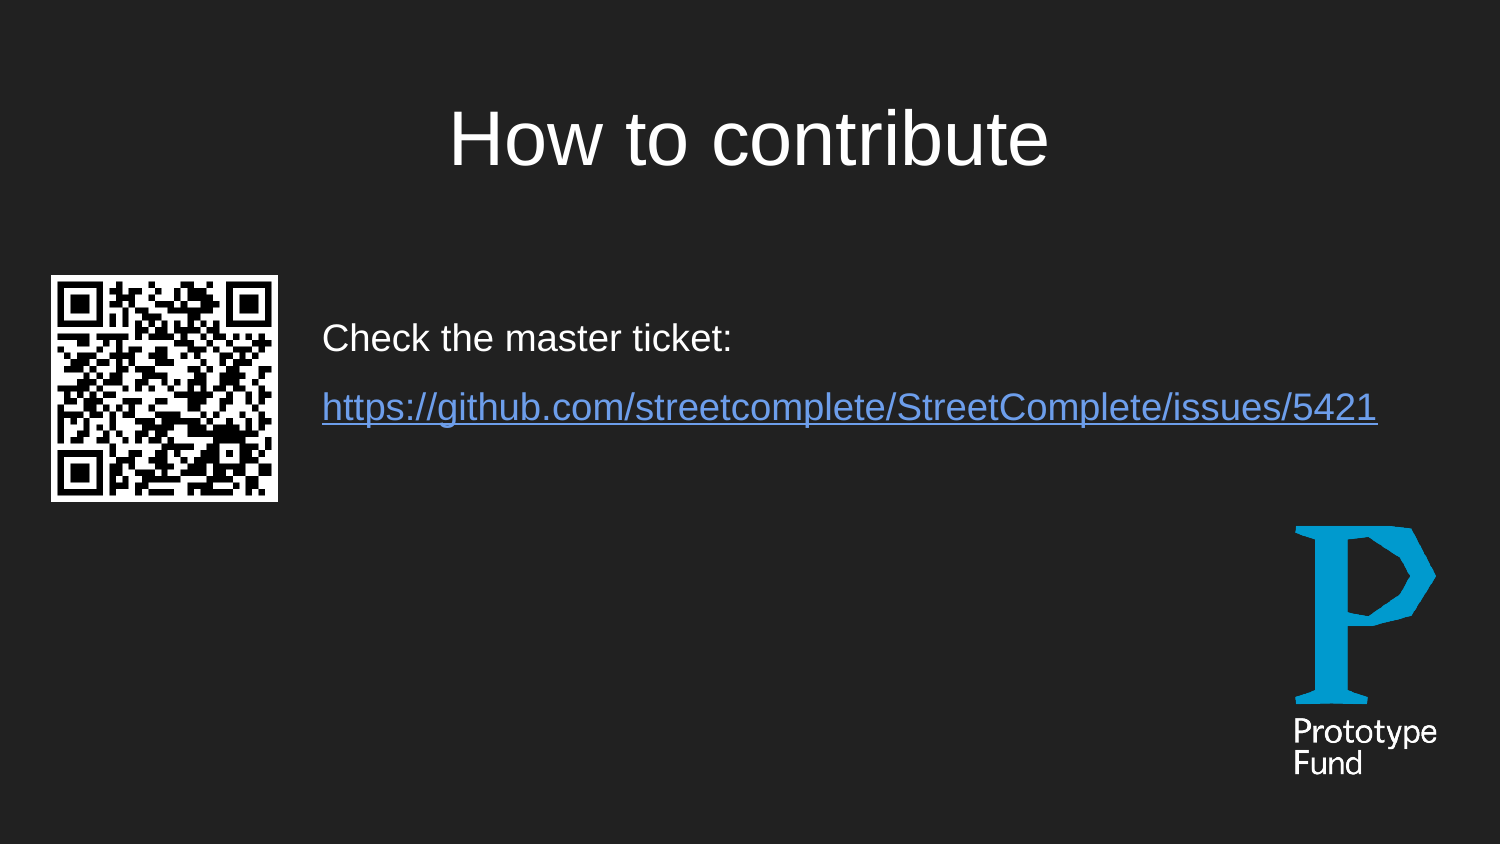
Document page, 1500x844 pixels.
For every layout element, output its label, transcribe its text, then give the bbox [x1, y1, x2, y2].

picture [50, 275, 278, 502]
title How to contribute [51, 72, 1449, 203]
picture [1281, 509, 1450, 788]
subtitle Check the master ticket: https://github.com/streetcomplete/StreetComplete/issues/5421 [306, 275, 1449, 422]
